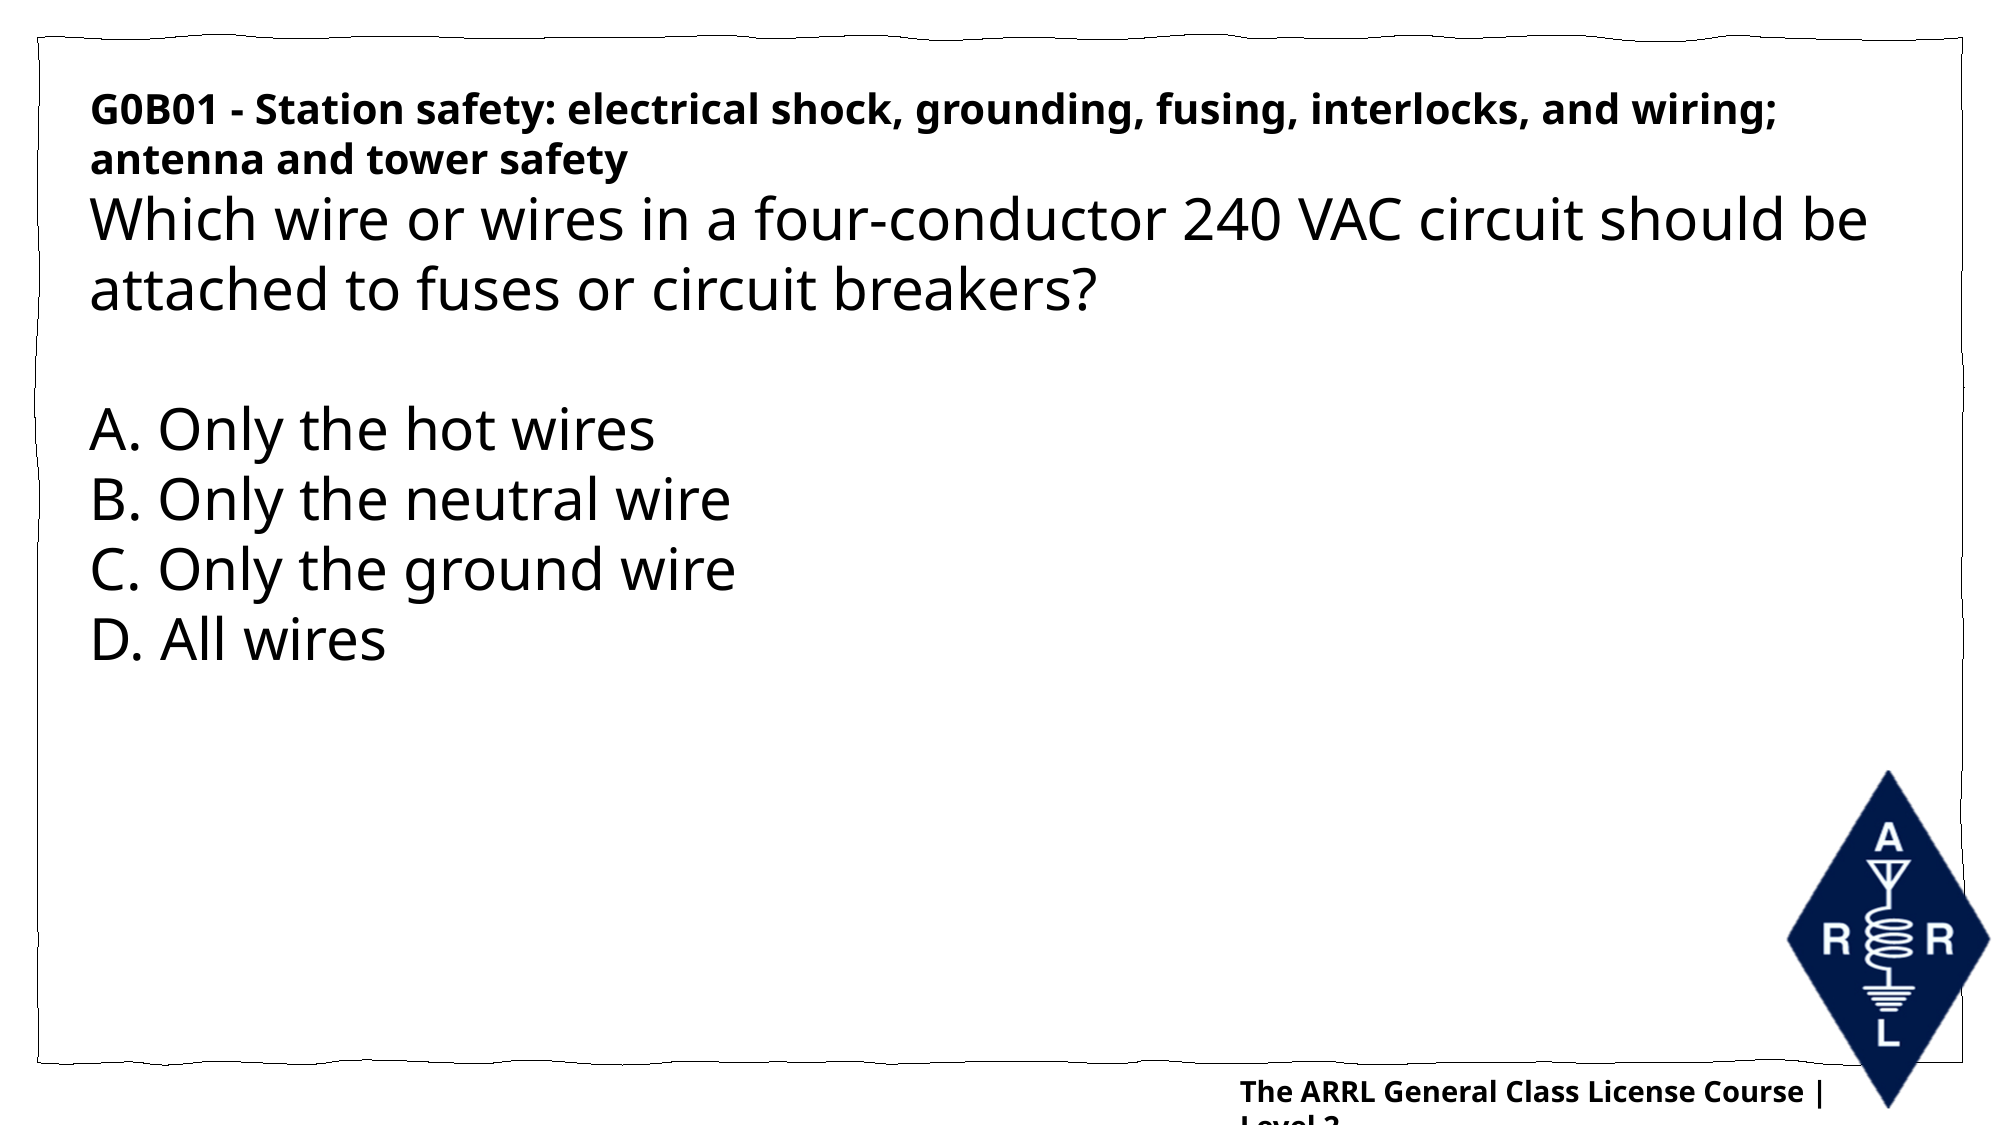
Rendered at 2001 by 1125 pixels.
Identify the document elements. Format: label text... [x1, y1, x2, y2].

text_box G0B01 - Station safety: electrical shock, grounding, fusing, interlocks, and wiring; antenna and tower safety Which wire or wires in a four-conductor 240 VAC circuit should be attached to fuses or circuit breakers? A. Only the hot wires B. Only the neutral wire C. Only the ground wire D. All wires [74, 75, 1963, 680]
picture [1773, 752, 1999, 1125]
